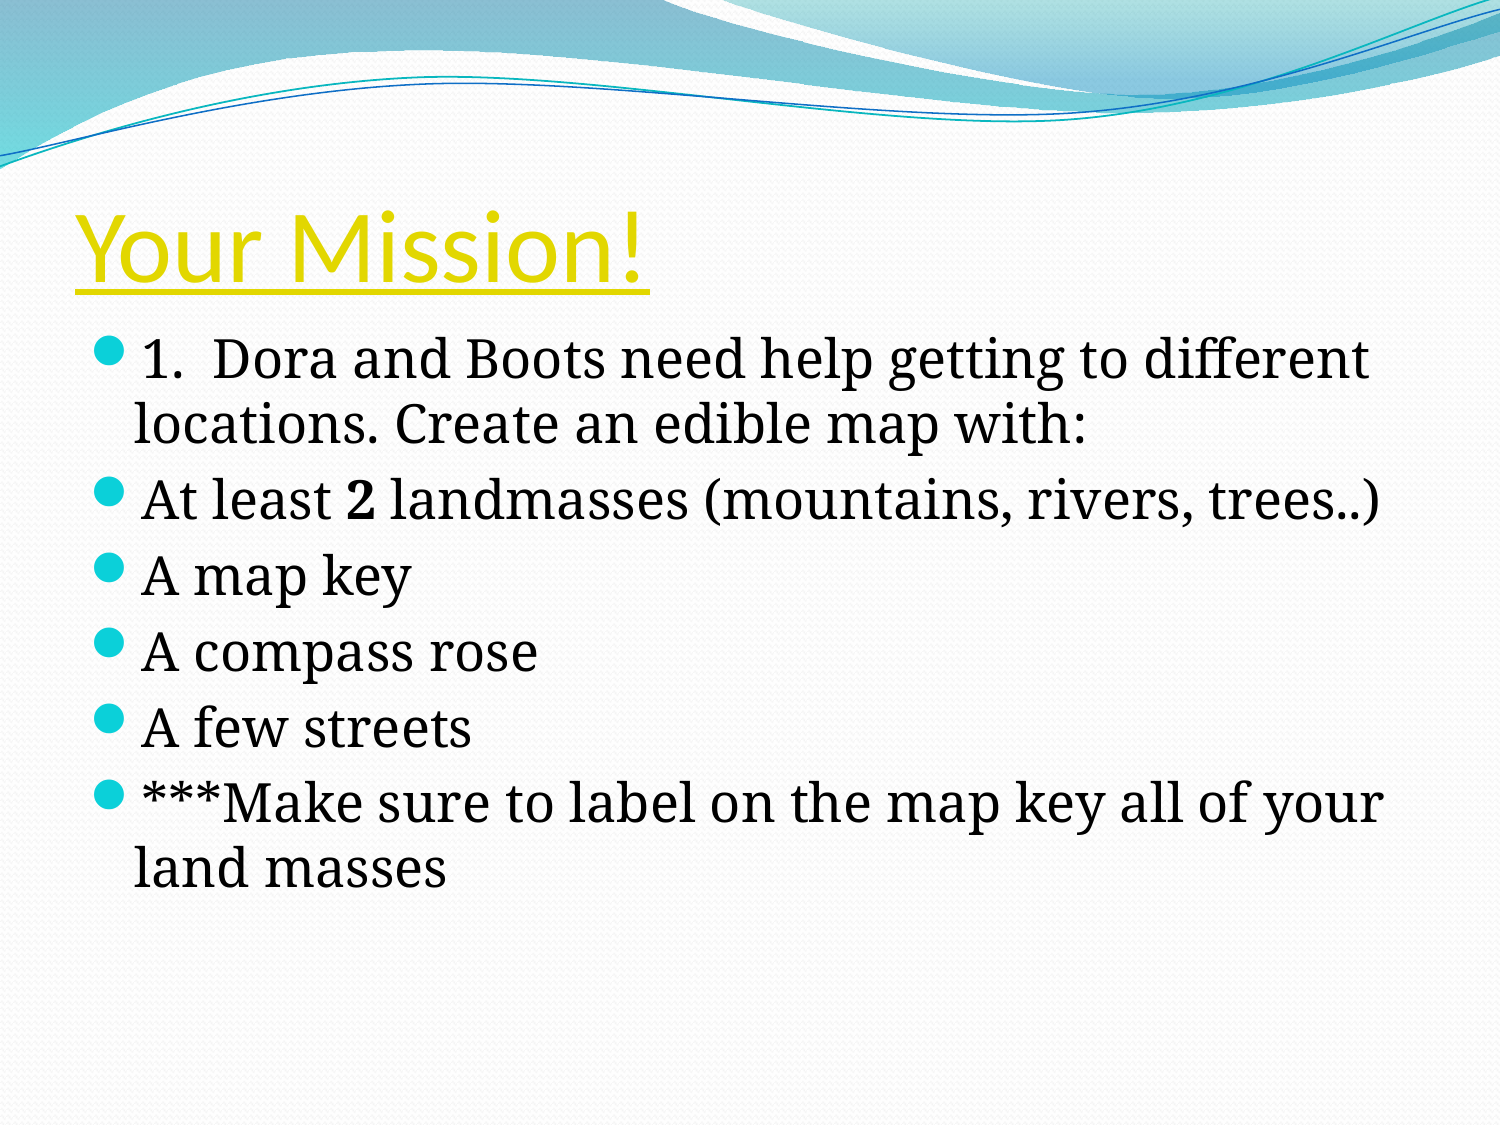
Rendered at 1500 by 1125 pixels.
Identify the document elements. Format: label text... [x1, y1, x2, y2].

list 1. Dora and Boots need help getting to different locations. Create an edible map with: At least 2 landmasses (mountains, rivers, trees..) A map key A compass rose A few streets ***Make sure to label on the map key all of your land masses [75, 317, 1425, 1038]
title Your Mission! [75, 115, 1425, 303]
